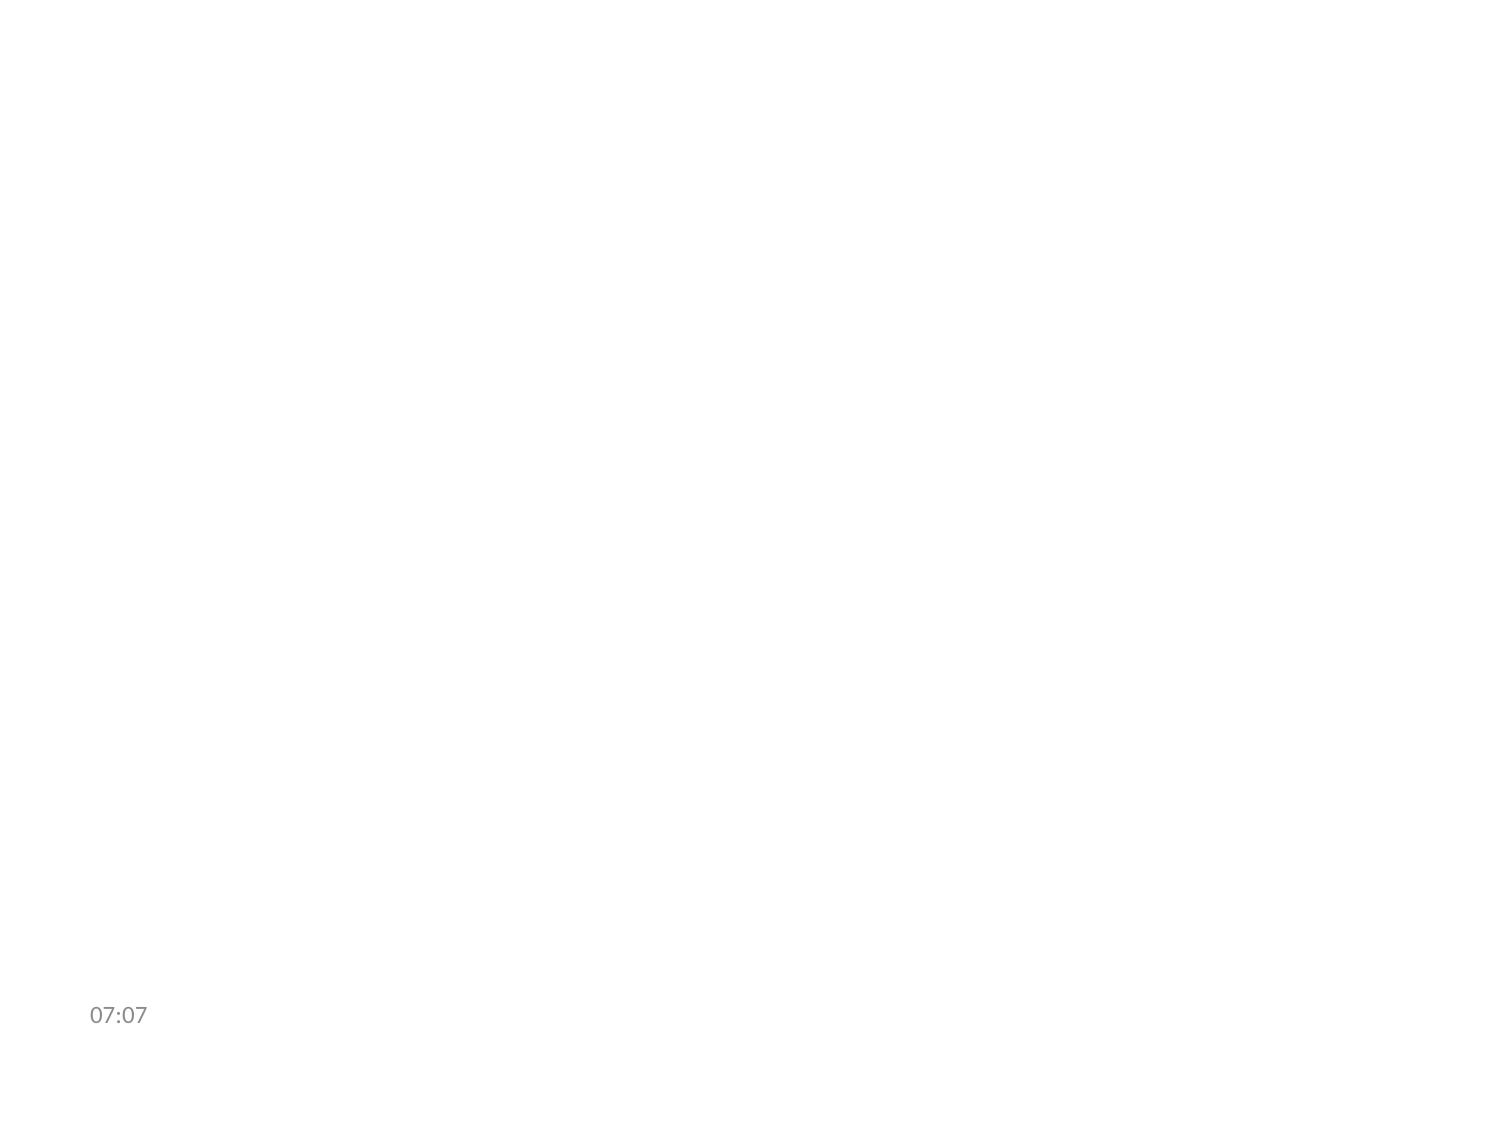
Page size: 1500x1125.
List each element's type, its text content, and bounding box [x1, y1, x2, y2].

text_box 15:35 [75, 983, 425, 1044]
